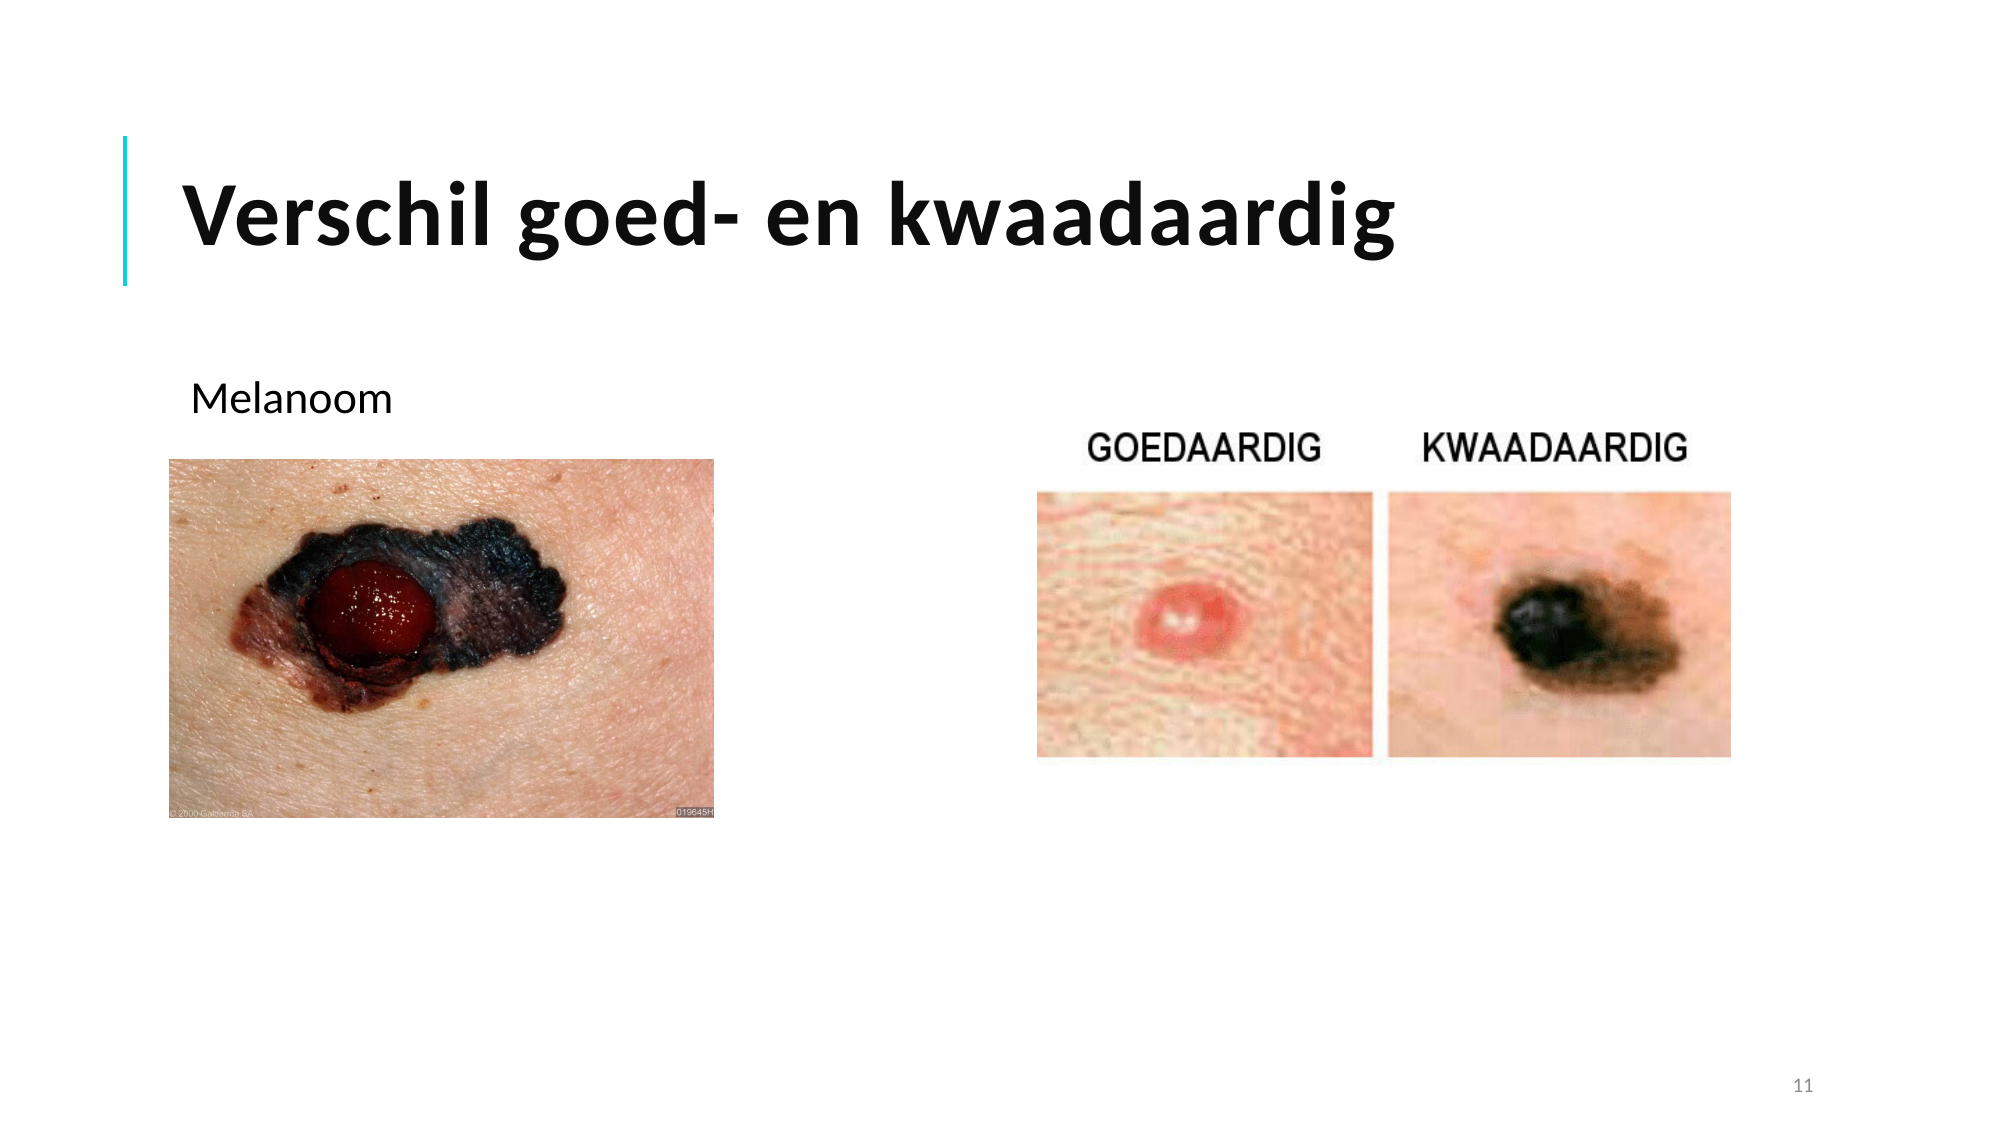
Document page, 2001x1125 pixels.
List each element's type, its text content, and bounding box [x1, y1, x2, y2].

list Melanoom [168, 366, 948, 915]
slide_number 11 [1777, 1061, 1938, 1107]
picture [168, 459, 714, 818]
title Verschil goed- en kwaadaardig [168, 96, 1921, 342]
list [1036, 365, 1731, 831]
